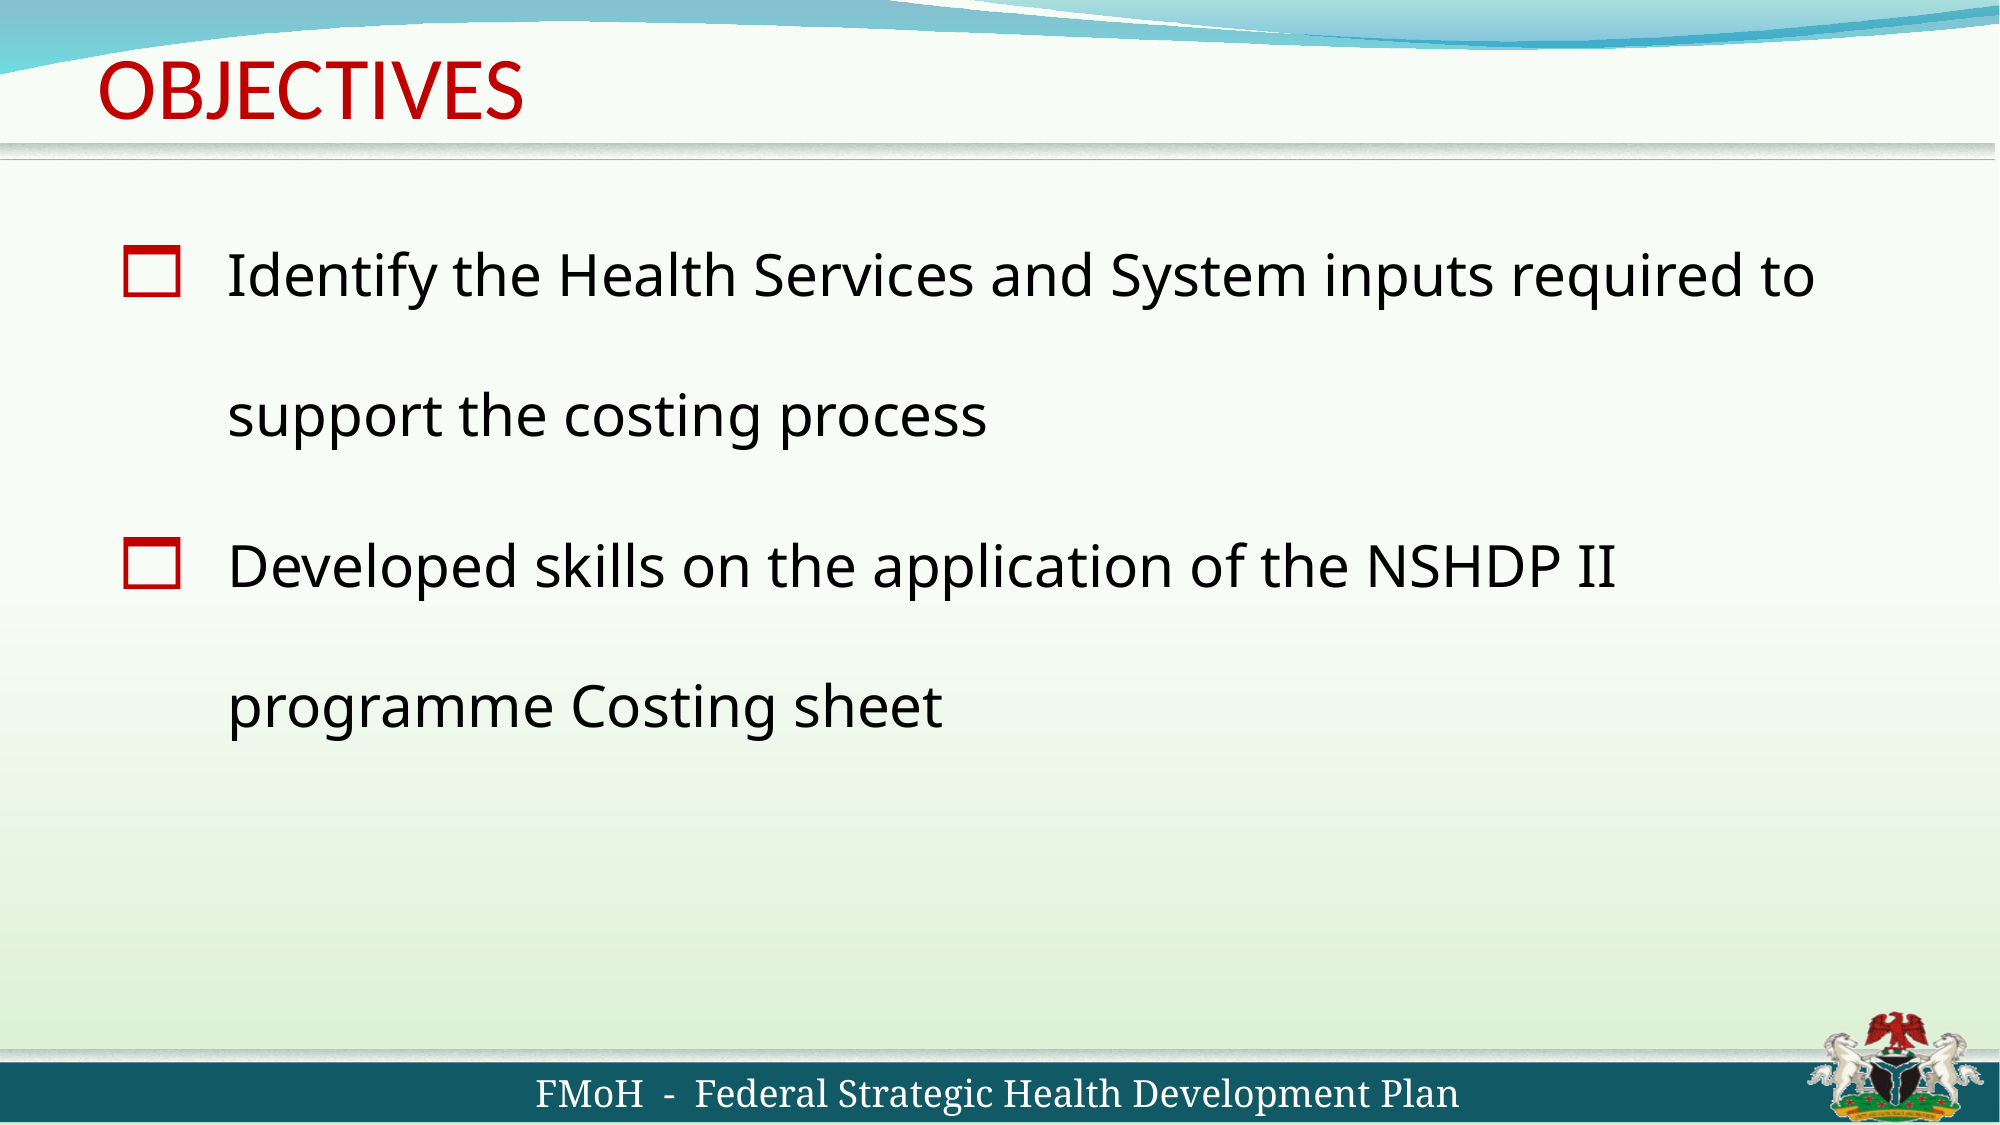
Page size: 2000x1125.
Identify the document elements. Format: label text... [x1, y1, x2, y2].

title OBJECTIVES [97, 21, 1898, 138]
picture [0, 143, 1995, 161]
list Identify the Health Services and System inputs required to support the costing process Developed skills on the application of the NSHDP II programme Costing sheet [99, 160, 1900, 1038]
picture [0, 1008, 2000, 1125]
